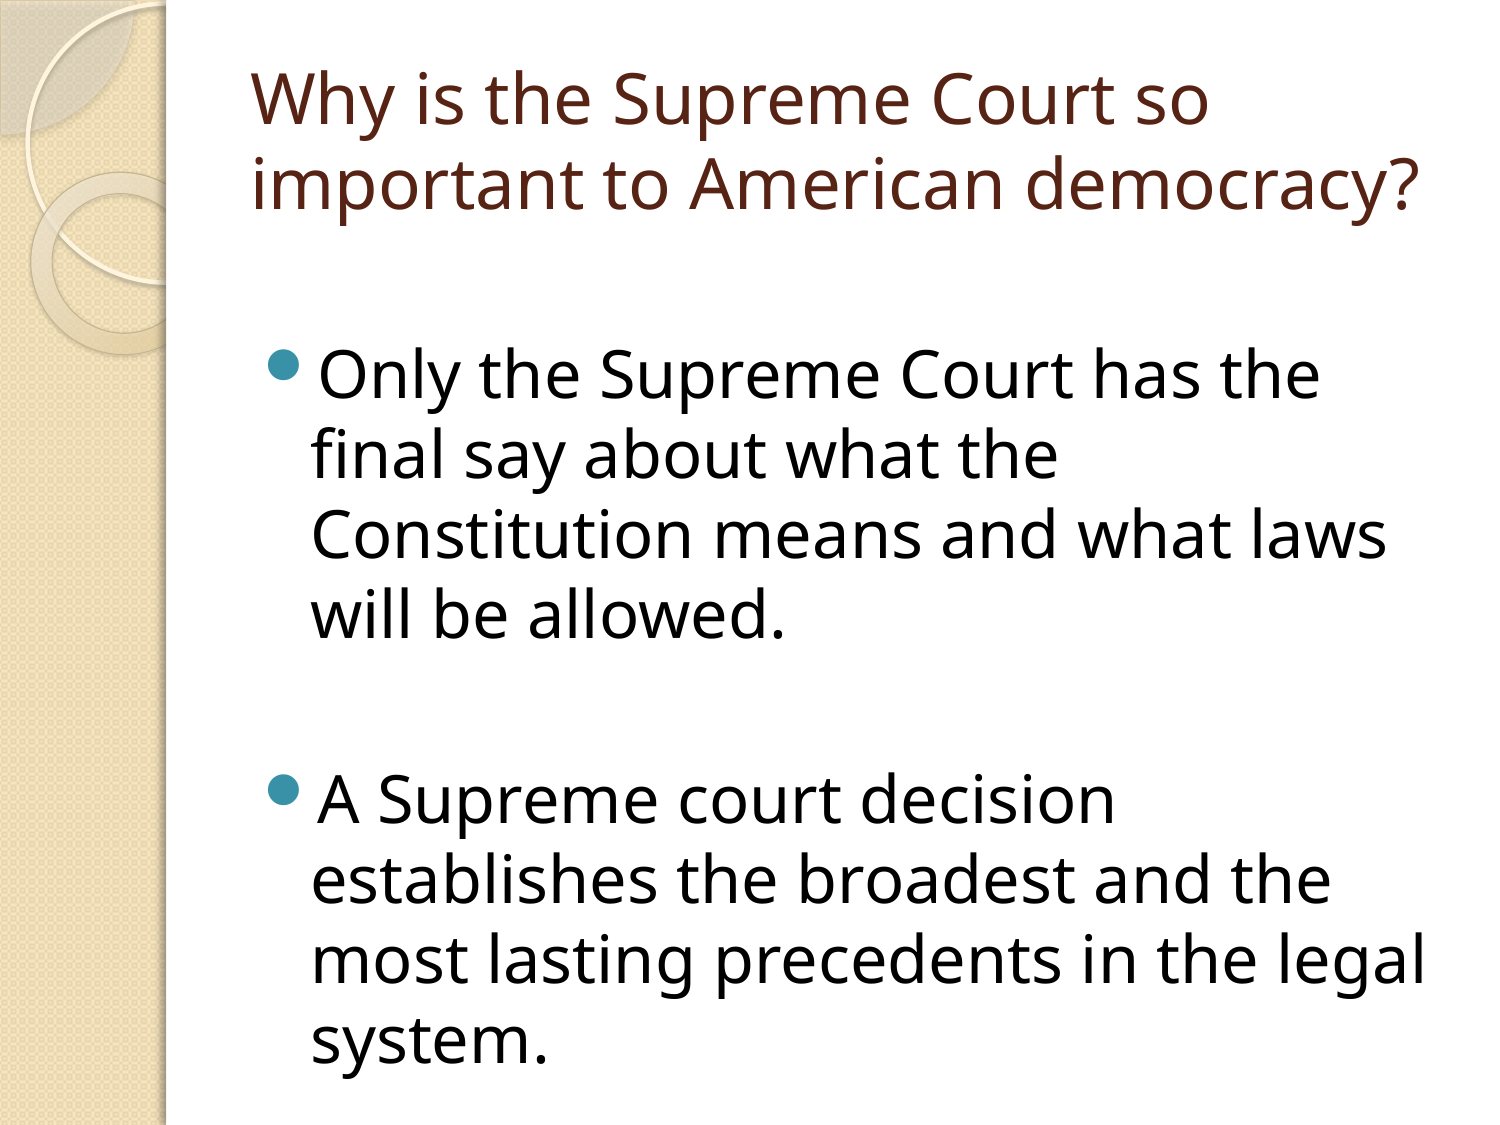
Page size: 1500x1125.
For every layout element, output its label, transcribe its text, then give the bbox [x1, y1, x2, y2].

list Only the Supreme Court has the final say about what the Constitution means and what laws will be allowed. A Supreme court decision establishes the broadest and the most lasting precedents in the legal system. [235, 324, 1466, 1025]
title Why is the Supreme Court so important to American democracy? [235, 45, 1466, 233]
